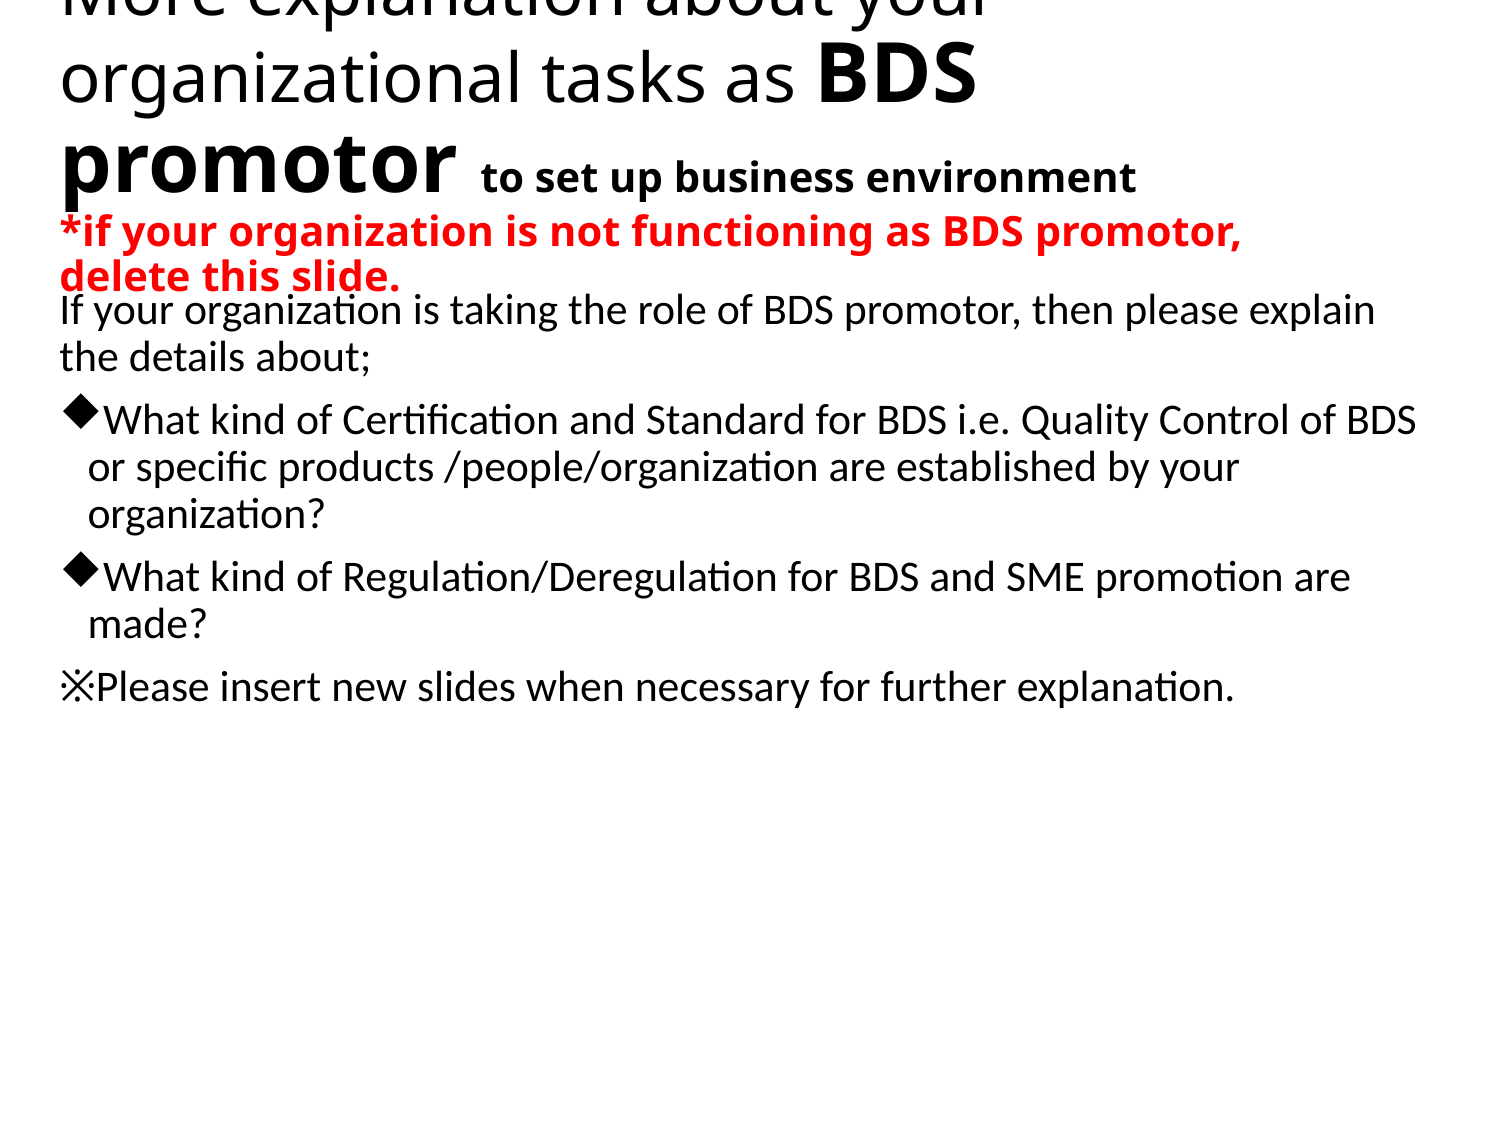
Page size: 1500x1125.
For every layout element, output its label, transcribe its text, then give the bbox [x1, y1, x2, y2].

list If your organization is taking the role of BDS promotor, then please explain the details about; What kind of Certification and Standard for BDS i.e. Quality Control of BDS or specific products /people/organization are established by your organization? What kind of Regulation/Deregulation for BDS and SME promotion are made? ※Please insert new slides when necessary for further explanation. [44, 278, 1433, 776]
title More explanation about your organizational tasks as BDS promotor to set up business environment *if your organization is not functioning as BDS promotor, delete this slide. [44, 78, 1360, 229]
